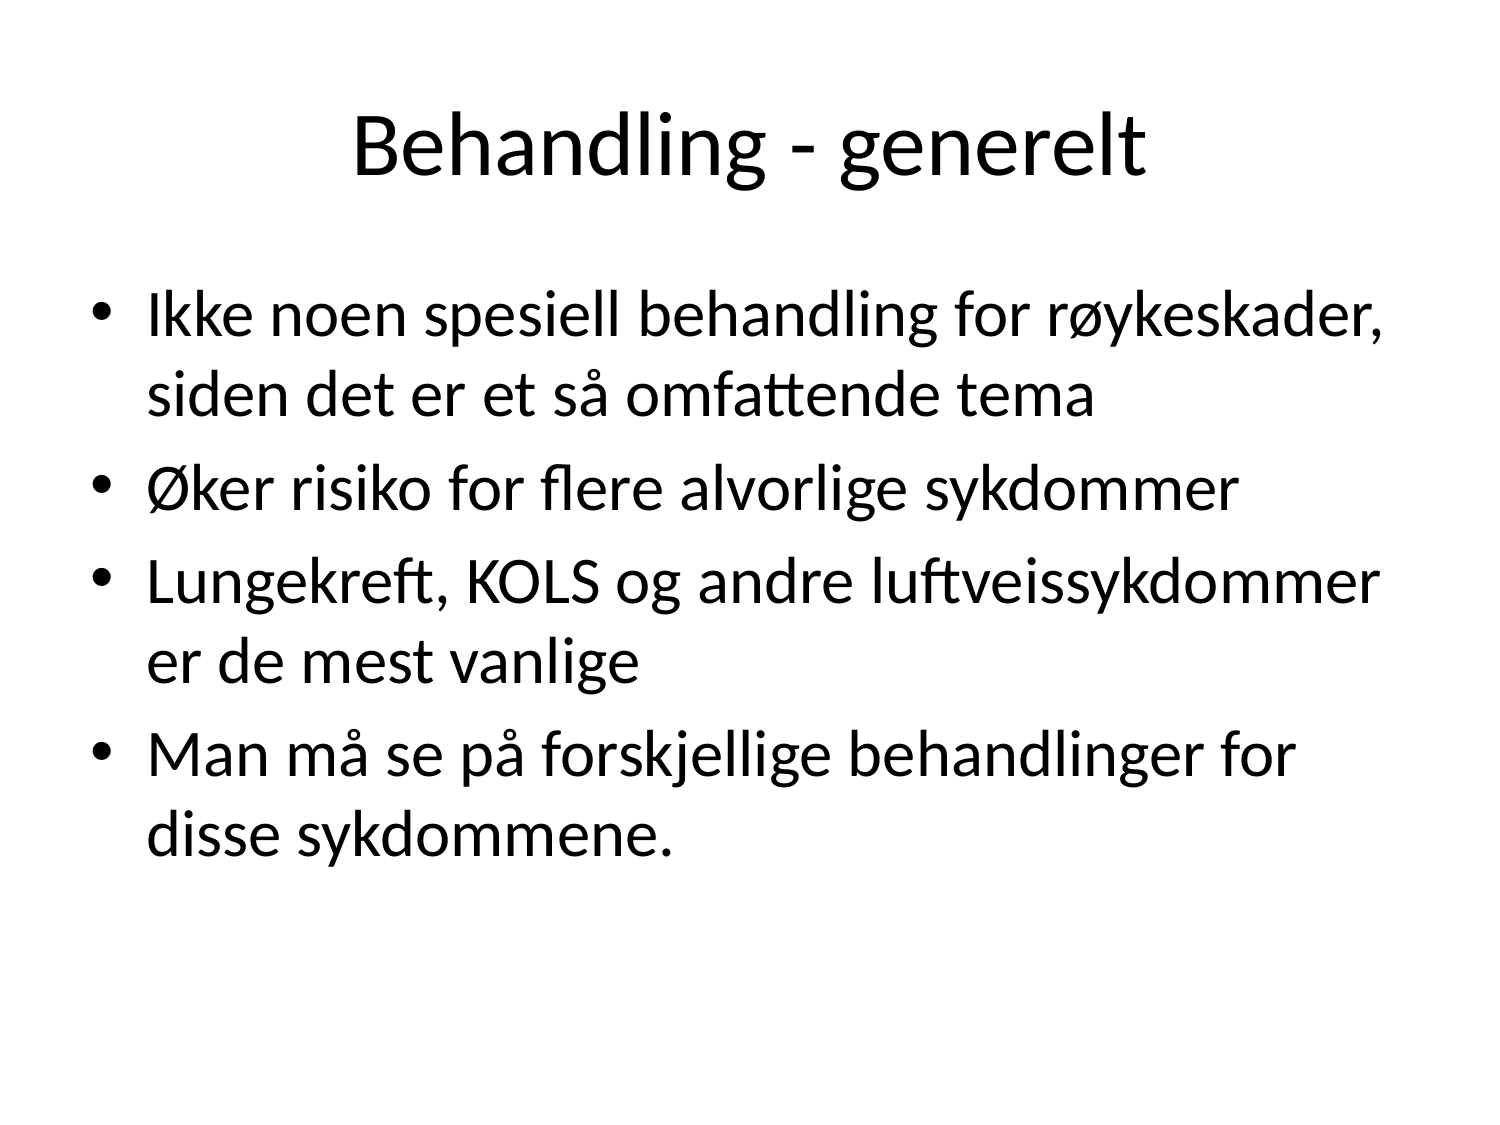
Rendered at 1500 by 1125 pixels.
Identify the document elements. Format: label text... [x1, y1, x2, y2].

list Ikke noen spesiell behandling for røykeskader, siden det er et så omfattende tema Øker risiko for flere alvorlige sykdommer Lungekreft, KOLS og andre luftveissykdommer er de mest vanlige Man må se på forskjellige behandlinger for disse sykdommene. [75, 262, 1425, 1005]
title Behandling - generelt [75, 45, 1425, 233]
